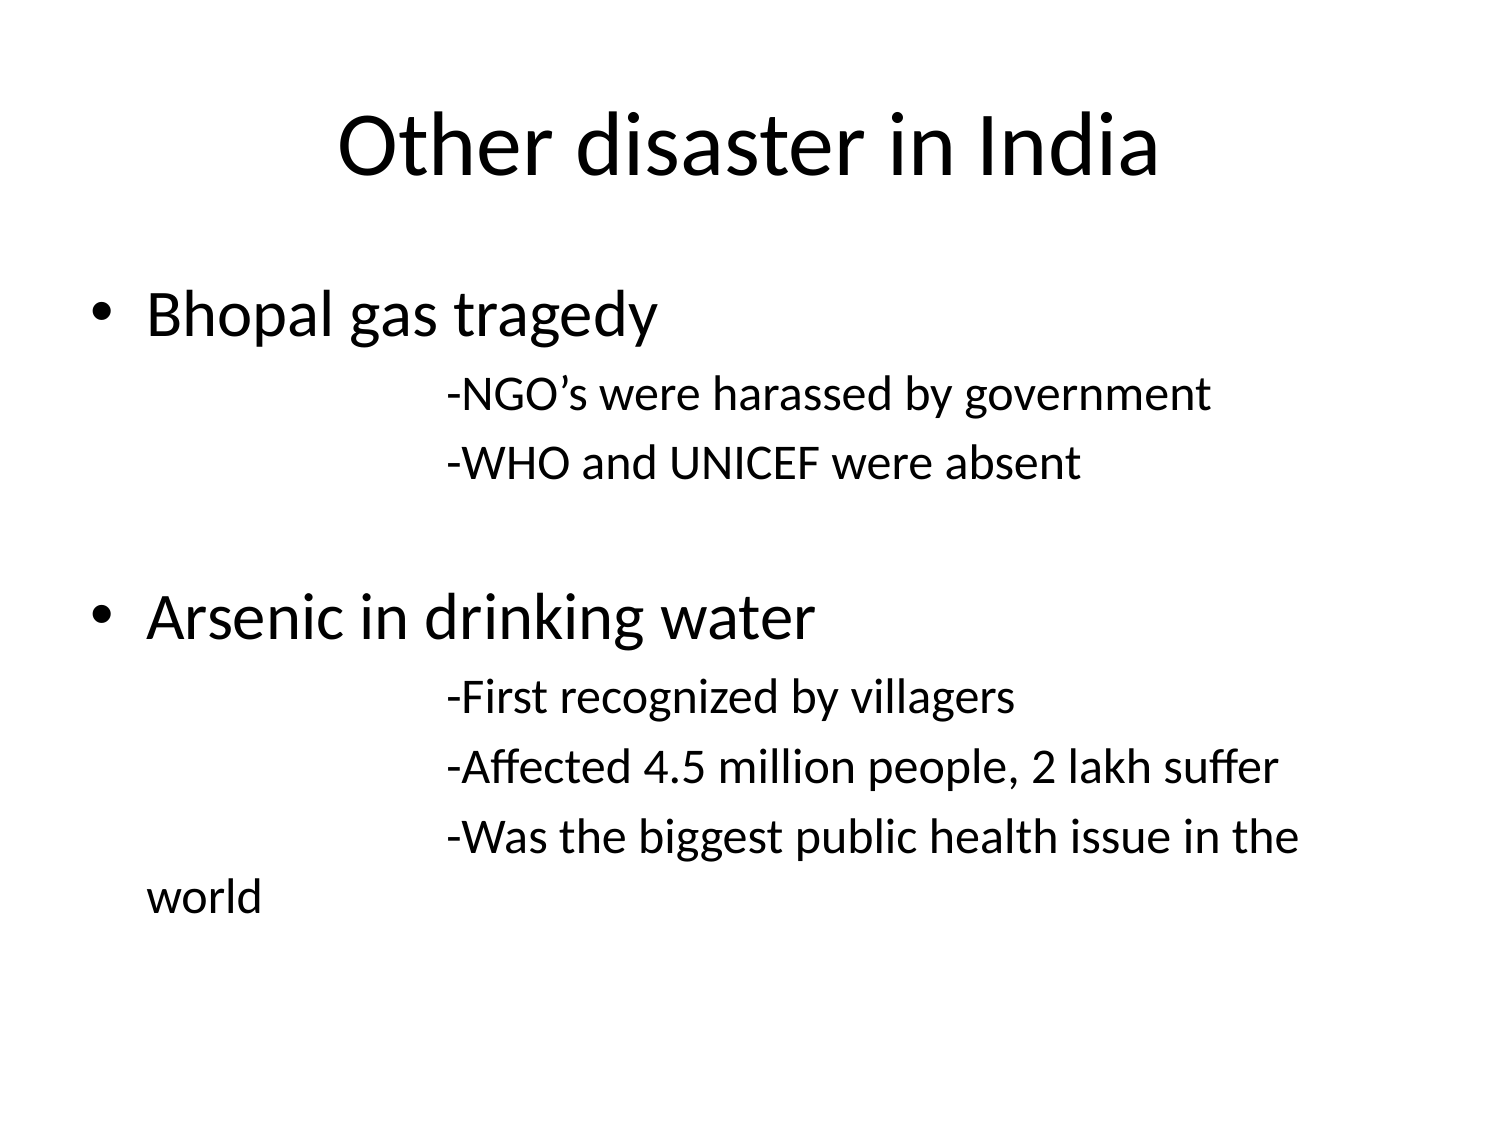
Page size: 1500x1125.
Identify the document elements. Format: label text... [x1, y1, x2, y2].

title Other disaster in India [75, 45, 1425, 233]
list Bhopal gas tragedy -NGO’s were harassed by government -WHO and UNICEF were absent Arsenic in drinking water -First recognized by villagers -Affected 4.5 million people, 2 lakh suffer -Was the biggest public health issue in the world [75, 262, 1425, 1005]
